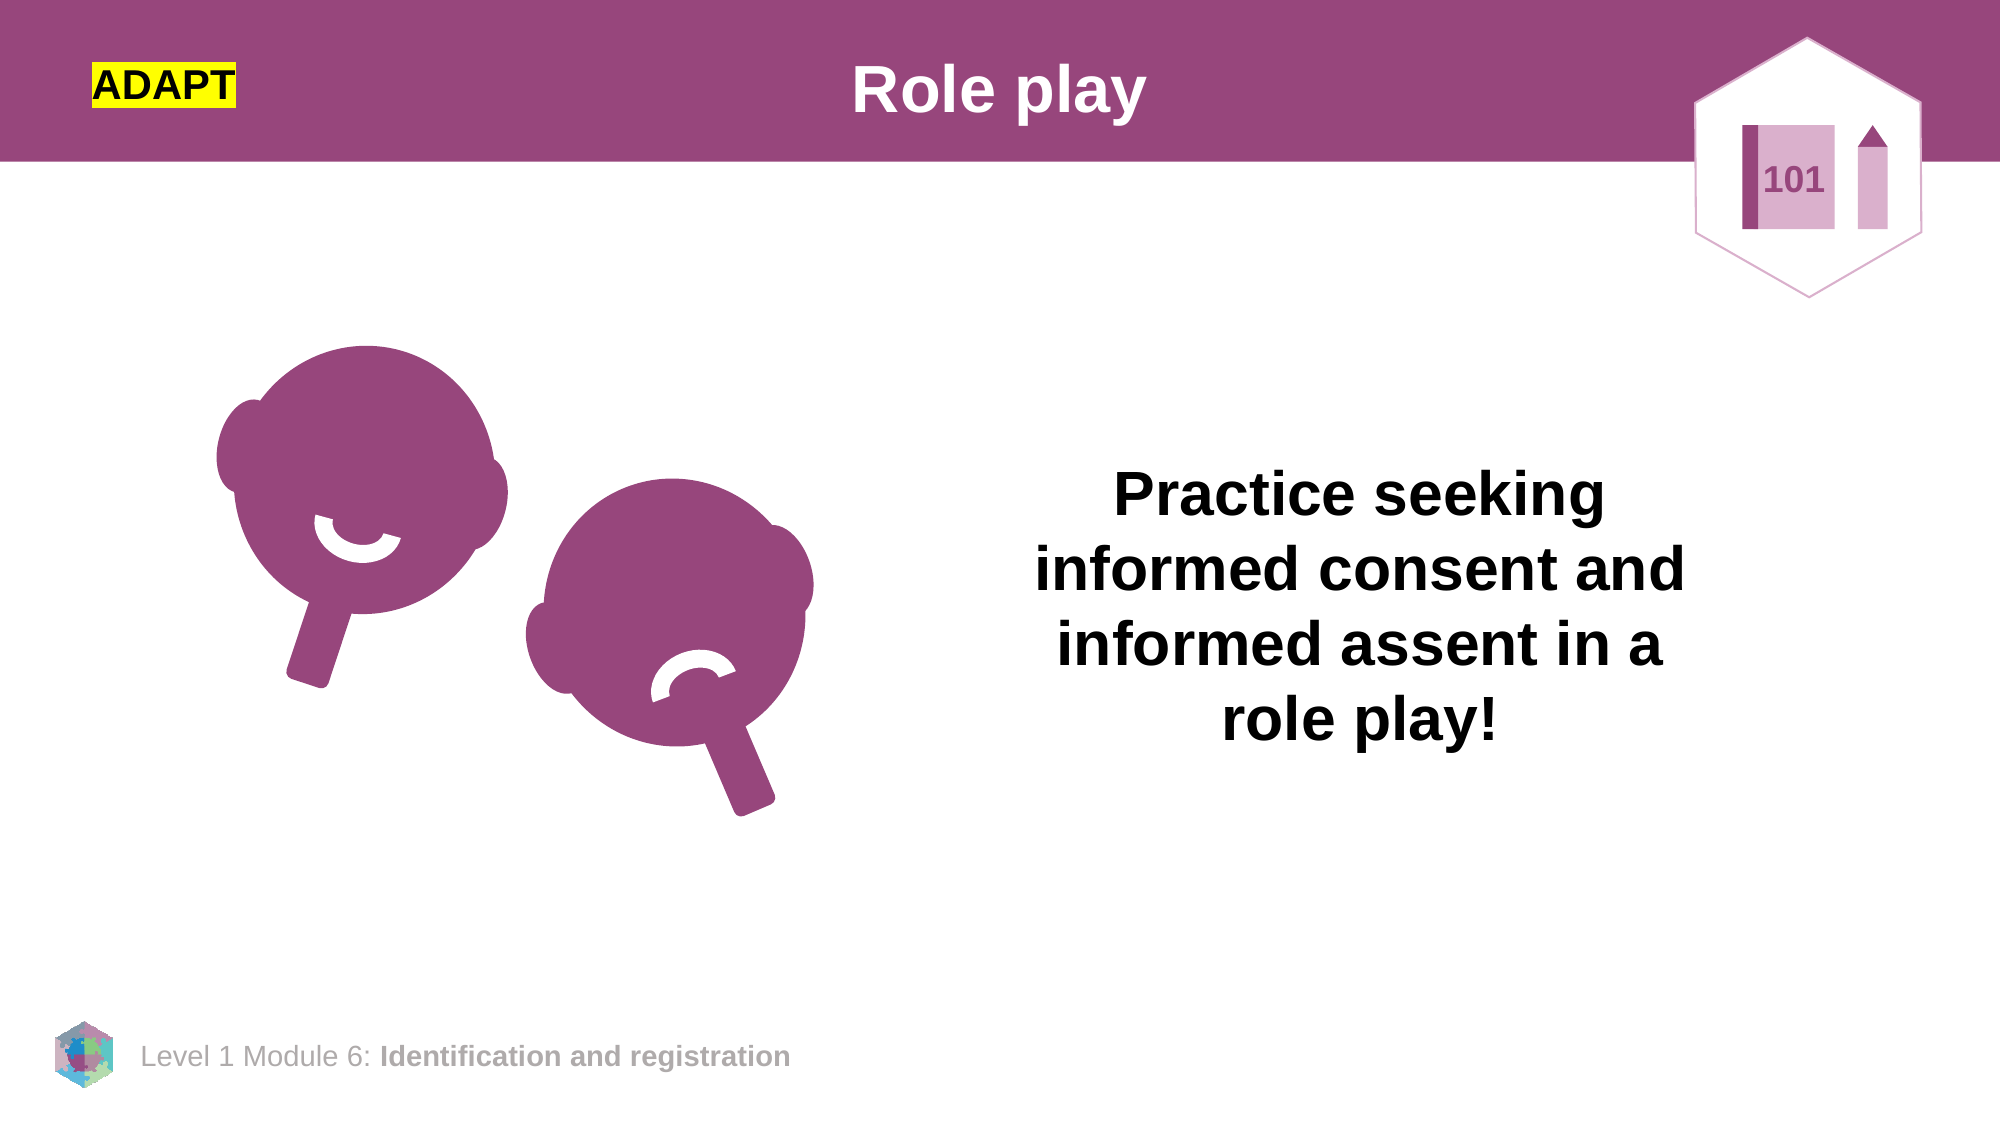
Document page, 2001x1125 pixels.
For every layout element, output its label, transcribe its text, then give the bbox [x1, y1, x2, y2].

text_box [217, 345, 507, 687]
text_box ADAPT [76, 50, 407, 116]
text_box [1677, 55, 1939, 280]
title Role play [137, 19, 1863, 163]
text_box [549, 473, 838, 820]
picture [55, 1021, 113, 1088]
text_box Practice seeking informed consent and informed assent in a role play! [976, 446, 1745, 761]
